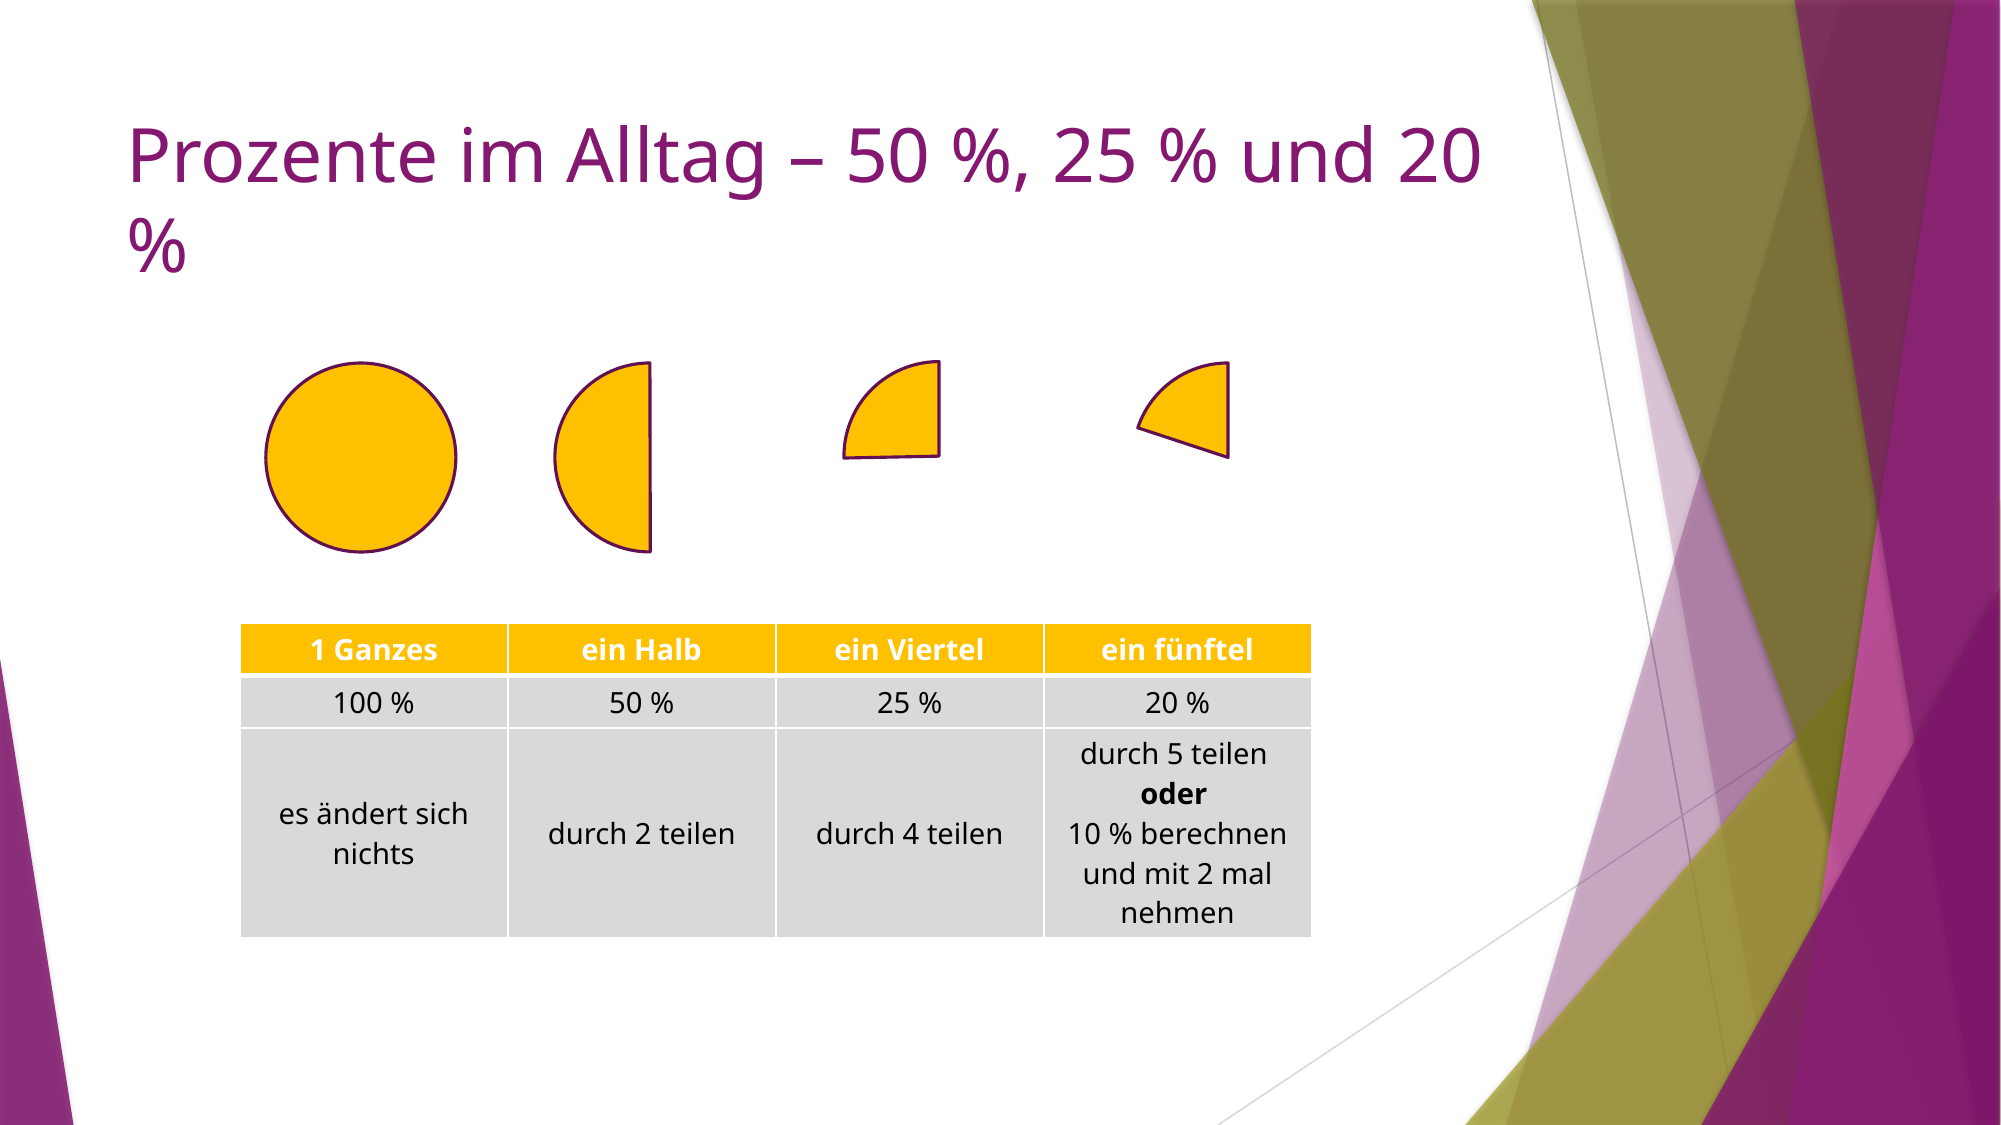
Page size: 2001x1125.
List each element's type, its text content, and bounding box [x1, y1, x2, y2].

table_cell durch 5 teilen oder 10 % berechnen und mit 2 mal nehmen [1045, 729, 1311, 937]
table_header 1 Ganzes [241, 624, 507, 673]
table_header ein fünftel [1045, 624, 1311, 673]
table_cell 50 % [509, 678, 775, 727]
text_box [553, 361, 652, 554]
title Prozente im Alltag – 50 %, 25 % und 20 % [111, 99, 1522, 317]
text_box [1136, 361, 1230, 459]
table_cell es ändert sich nichts [241, 729, 507, 937]
table_header ein Viertel [777, 624, 1043, 673]
table_header ein Halb [509, 624, 775, 673]
table_cell durch 4 teilen [777, 729, 1043, 937]
text_box [842, 360, 941, 460]
table_cell 25 % [777, 678, 1043, 727]
table_cell 100 % [241, 678, 507, 727]
table_cell durch 2 teilen [509, 729, 775, 937]
table_cell 20 % [1045, 678, 1311, 727]
text_box [264, 361, 458, 554]
